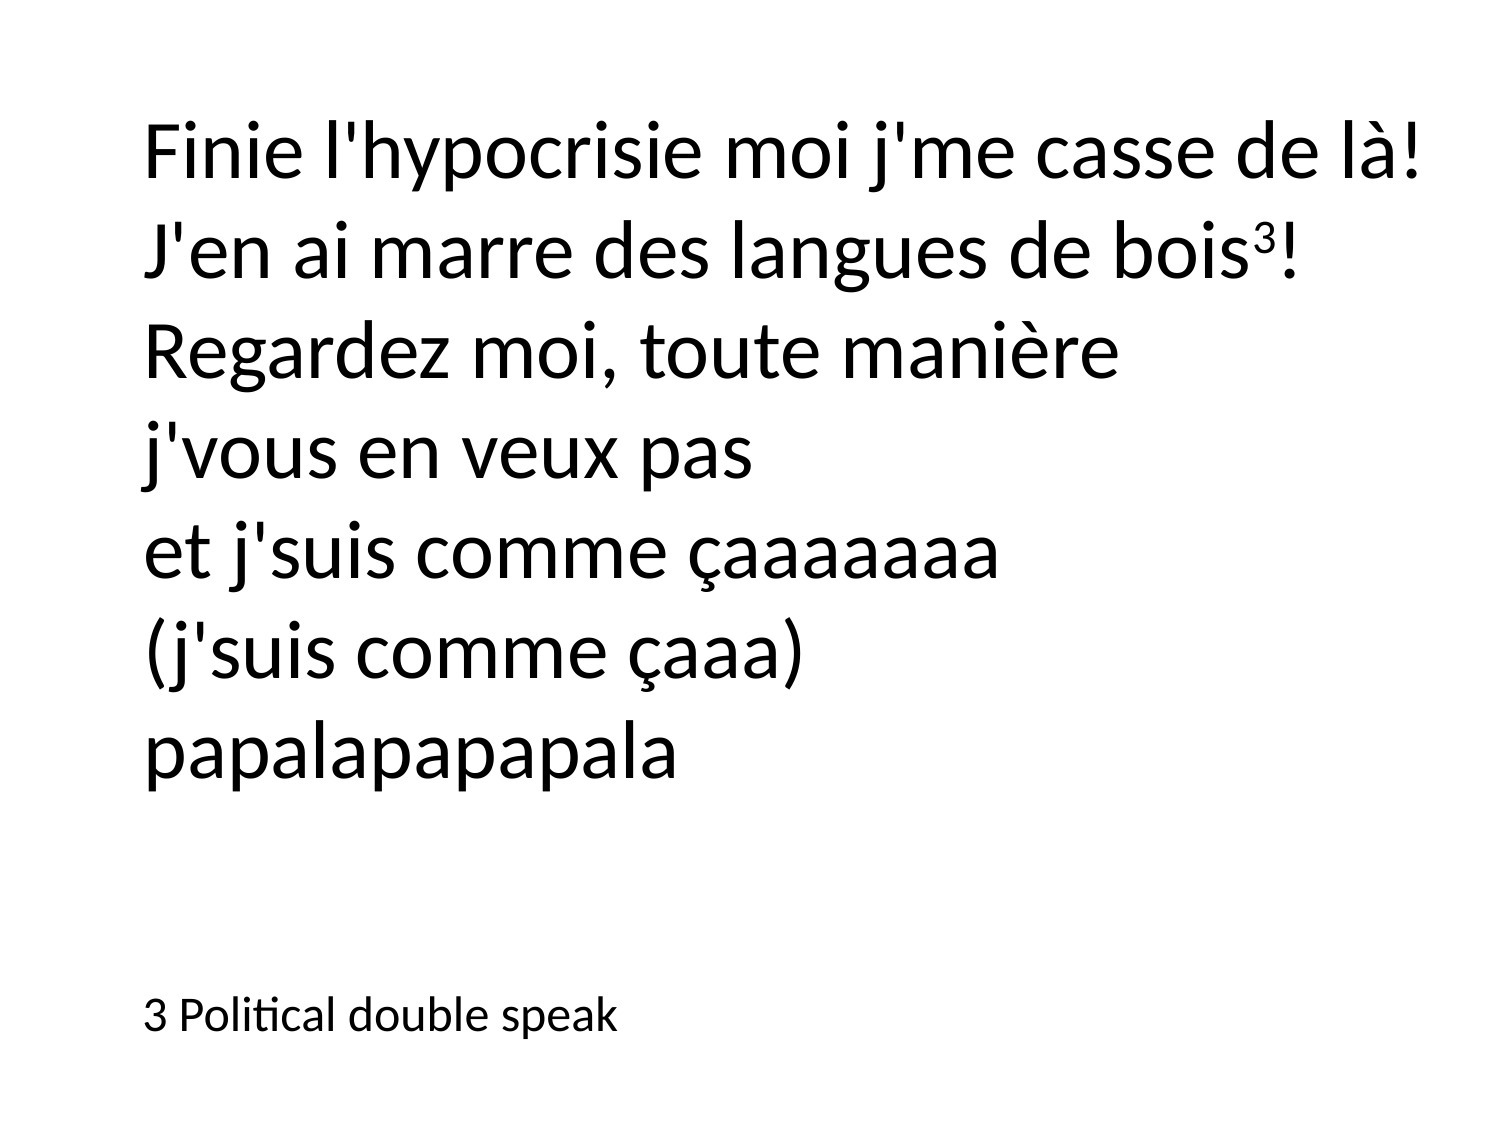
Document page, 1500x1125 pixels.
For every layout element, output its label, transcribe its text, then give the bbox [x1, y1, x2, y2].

text_box Finie l'hypocrisie moi j'me casse de là! J'en ai marre des langues de bois3! Regardez moi, toute manière j'vous en veux pas et j'suis comme çaaaaaaa (j'suis comme çaaa) papalapapapala [128, 87, 1461, 903]
text_box 3 Political double speak [127, 974, 634, 1049]
